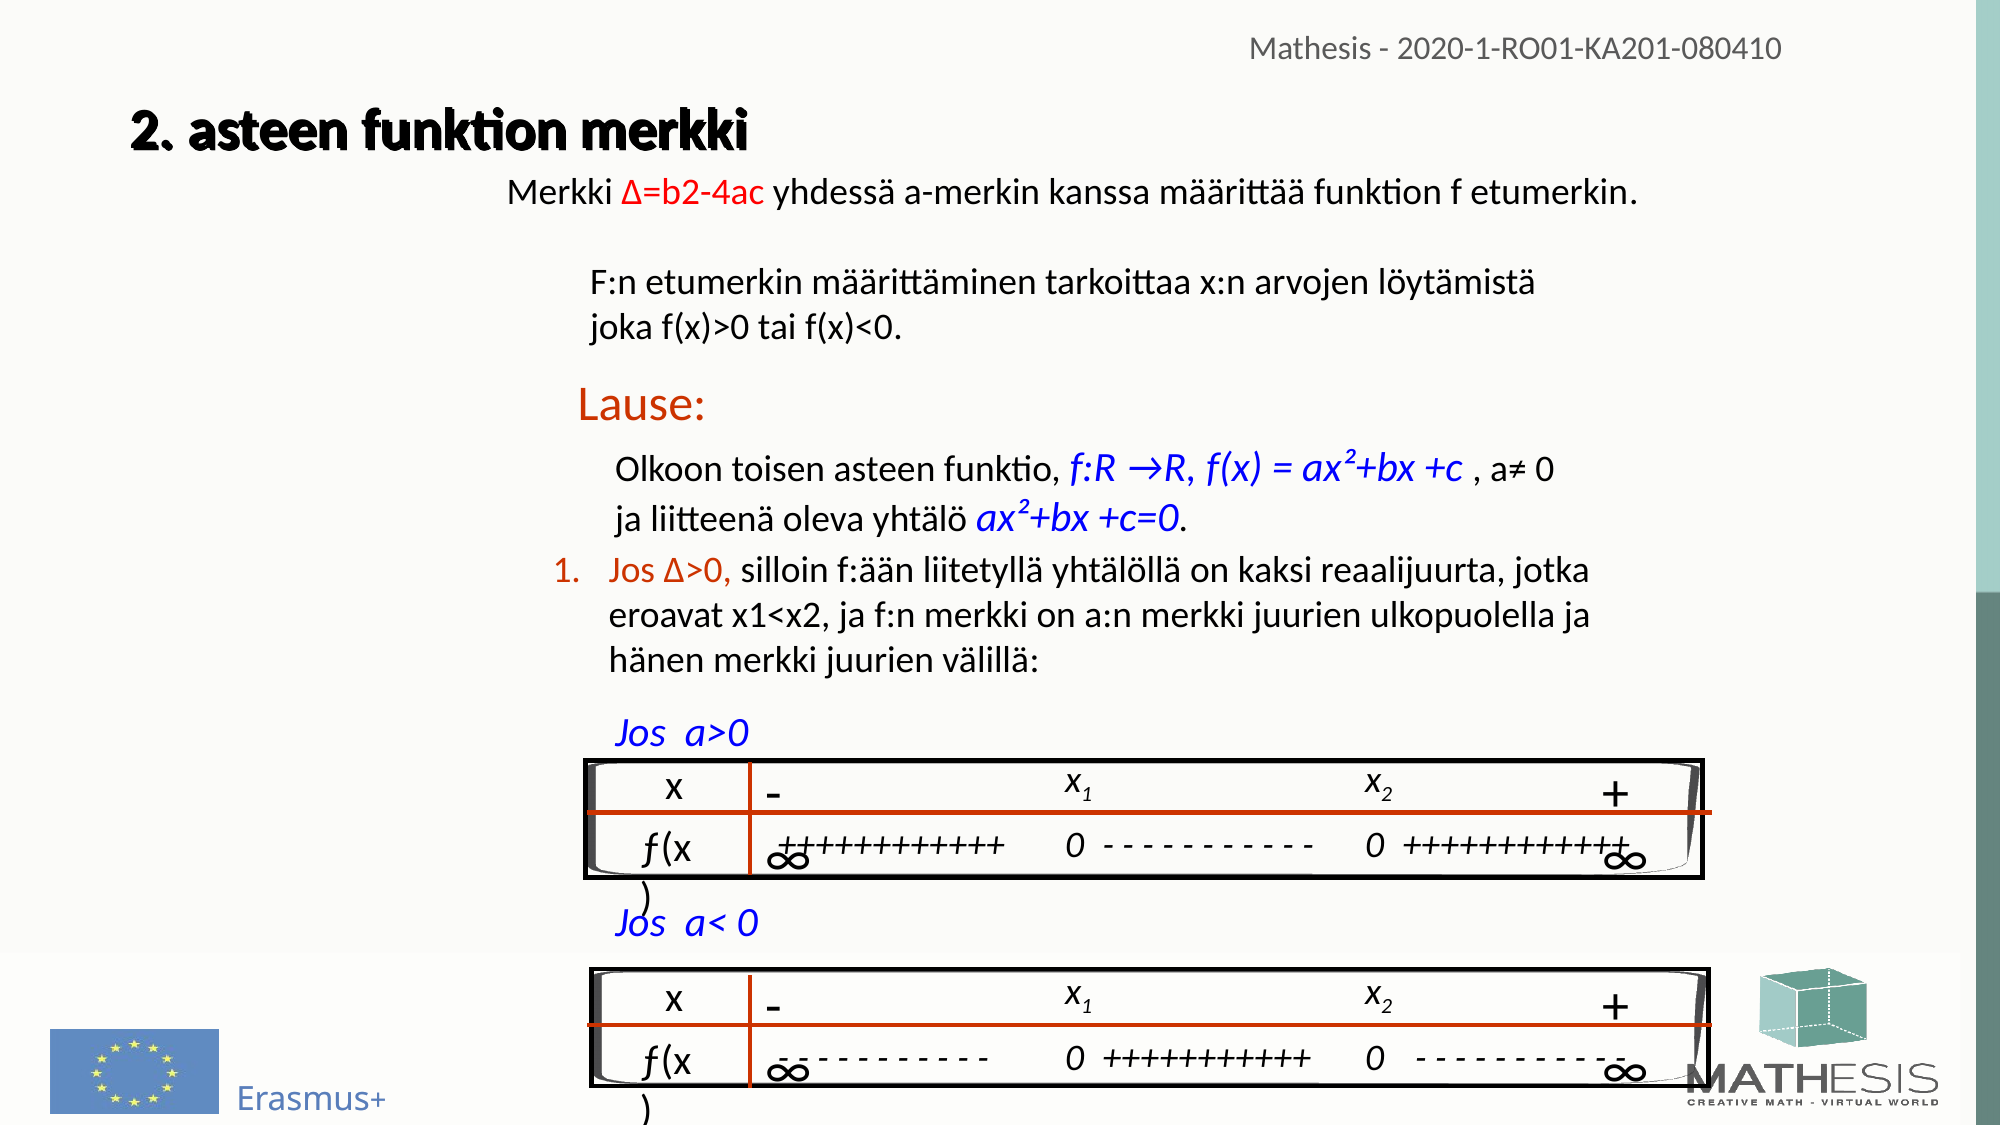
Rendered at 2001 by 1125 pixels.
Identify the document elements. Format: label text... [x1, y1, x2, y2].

picture [587, 813, 749, 876]
text_box Merkki Δ=b2-4ac yhdessä a-merkin kanssa määrittää funktion f etumerkin. [491, 137, 1862, 243]
picture [593, 971, 1707, 1024]
text_box Jos a>0 [599, 697, 852, 760]
text_box Jos Δ>0, silloin f:ään liitetyllä yhtälöllä on kaksi reaalijuurta, jotka eroavat x1<x2, ja f:n merkki on a:n merkki juurien ulkopuolella ja hänen merkki juurien välillä: [537, 537, 1709, 688]
text_box +∞ [1587, 962, 1683, 969]
text_box -∞ [749, 962, 834, 969]
text_box Lause: [562, 362, 832, 438]
text_box x [650, 962, 700, 969]
picture [751, 1026, 1707, 1085]
text_box Jos a< 0 [599, 887, 863, 953]
text_box x2 [1350, 962, 1436, 969]
picture [751, 813, 1701, 876]
text_box Δ>0 [1664, 928, 1961, 1125]
text_box x1 [1050, 962, 1136, 969]
text_box Δ>0 [50, 1029, 219, 1114]
text_box +∞ [1587, 749, 1683, 760]
text_box x2 [1350, 750, 1436, 760]
text_box Olkoon toisen asteen funktio, f:R →R, f(x) = ax²+bx +c , a≠ 0 ja liitteenä oleva yhtälö ax²+bx +c=0. [600, 437, 1715, 543]
text_box Δ>0 [1976, 0, 2000, 1125]
text_box F:n etumerkin määrittäminen tarkoittaa x:n arvojen löytämistä joka f(x)>0 tai f(x)<0. [575, 249, 1750, 356]
text_box x1 [1050, 750, 1136, 760]
picture [593, 1026, 749, 1085]
picture [751, 762, 1701, 812]
picture [587, 762, 749, 812]
text_box 2. asteen funktion merkki [114, 69, 1186, 180]
